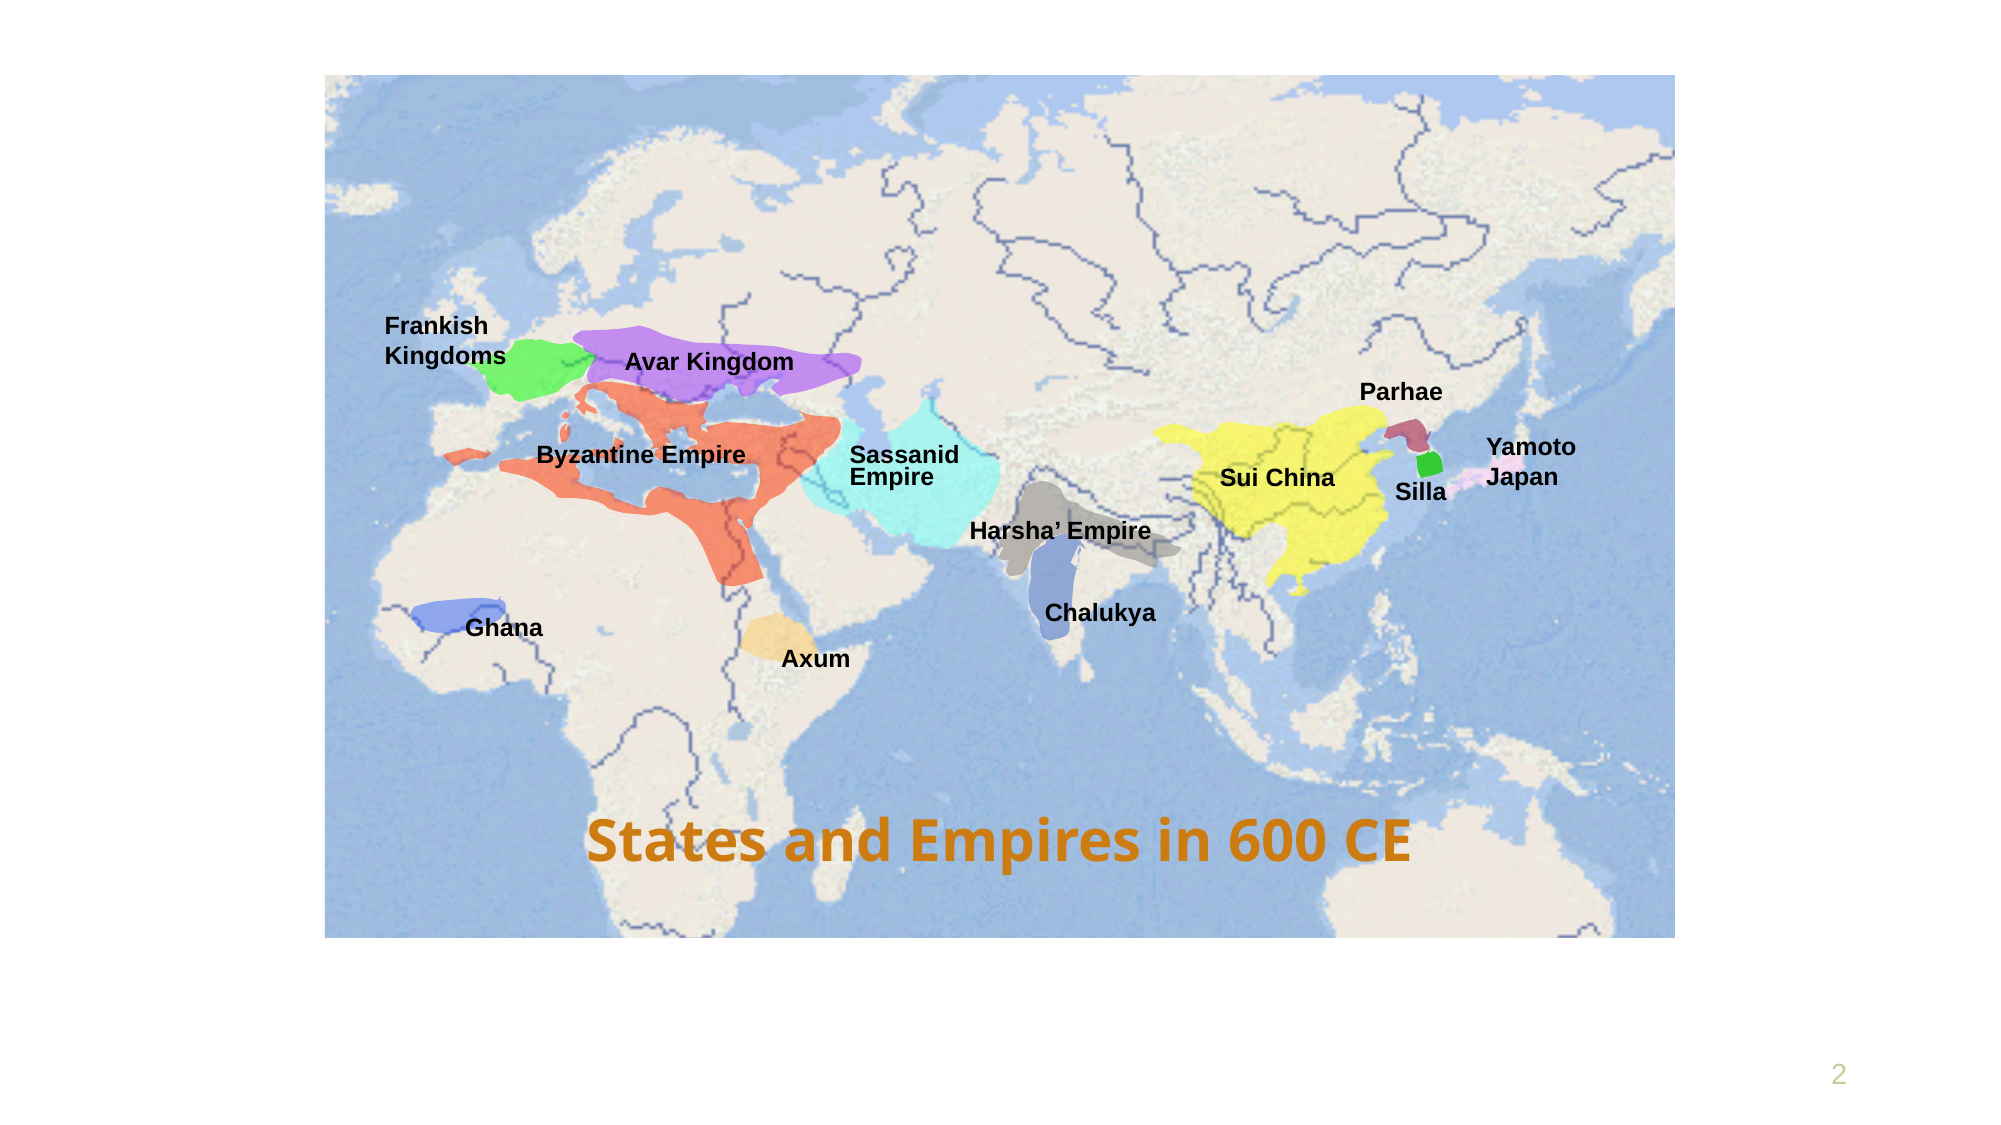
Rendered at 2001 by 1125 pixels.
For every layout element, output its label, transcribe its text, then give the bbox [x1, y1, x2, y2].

slide_number 2 [1412, 1042, 1863, 1103]
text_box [324, 74, 1675, 938]
